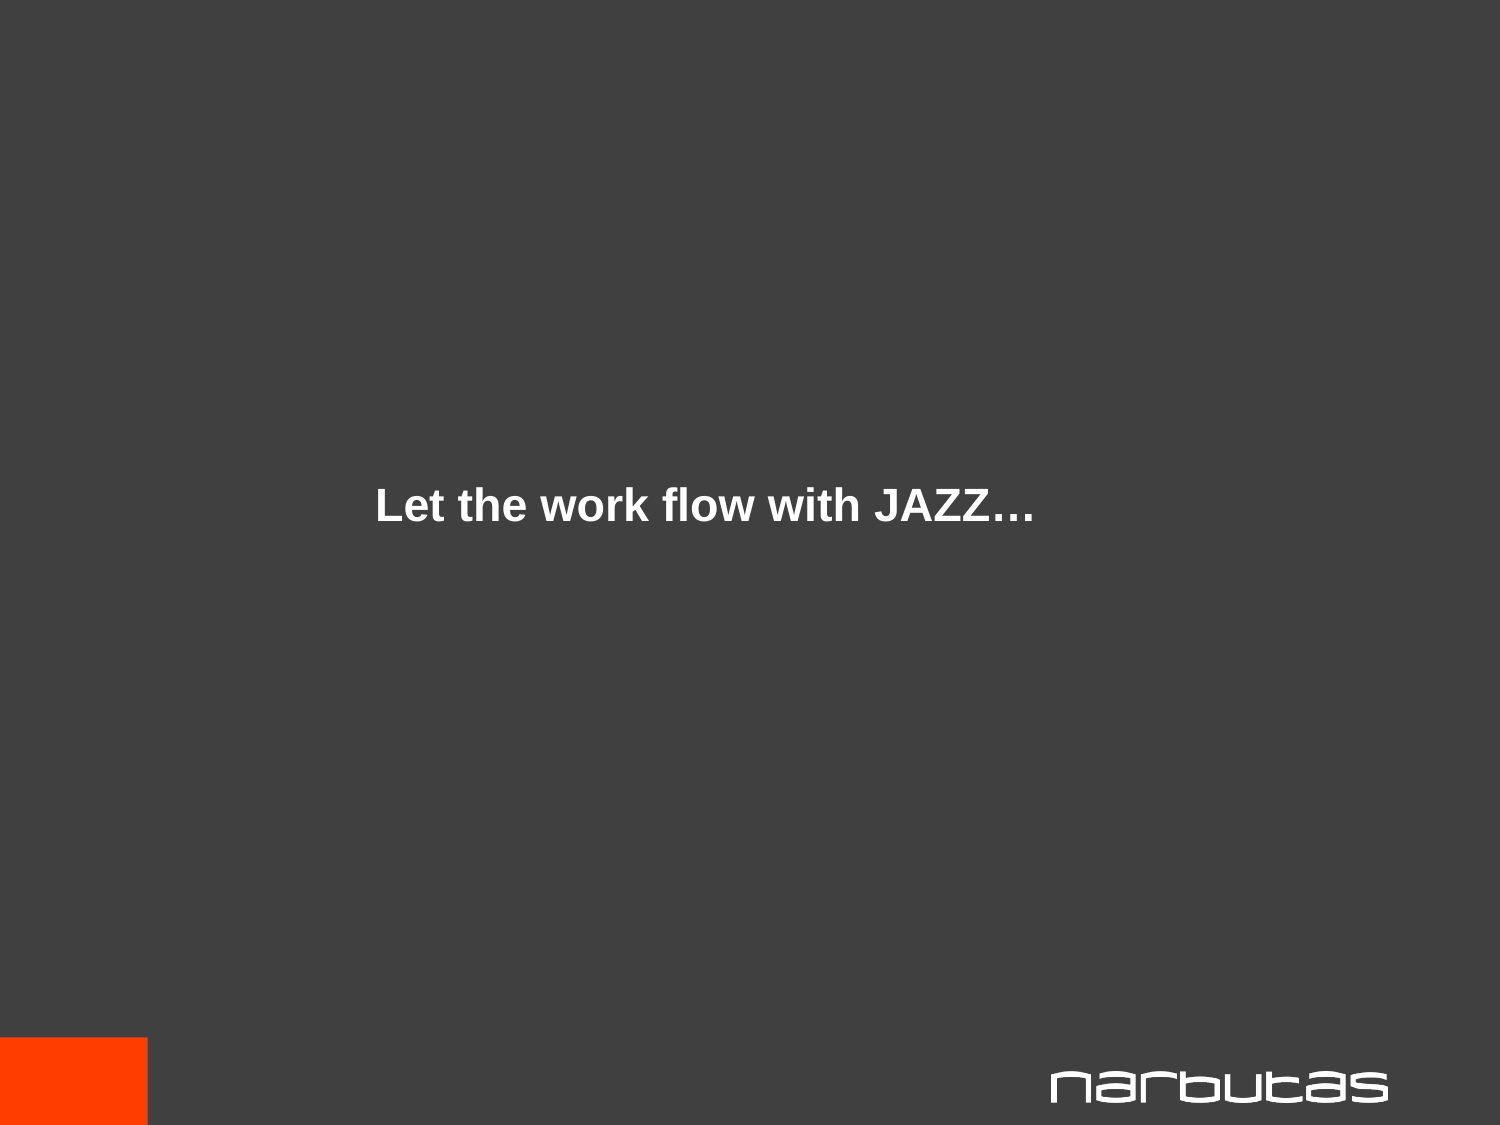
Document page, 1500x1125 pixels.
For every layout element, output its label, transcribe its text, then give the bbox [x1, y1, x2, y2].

list Let the work flow with JAZZ… [360, 468, 1258, 539]
picture [1051, 1071, 1388, 1103]
